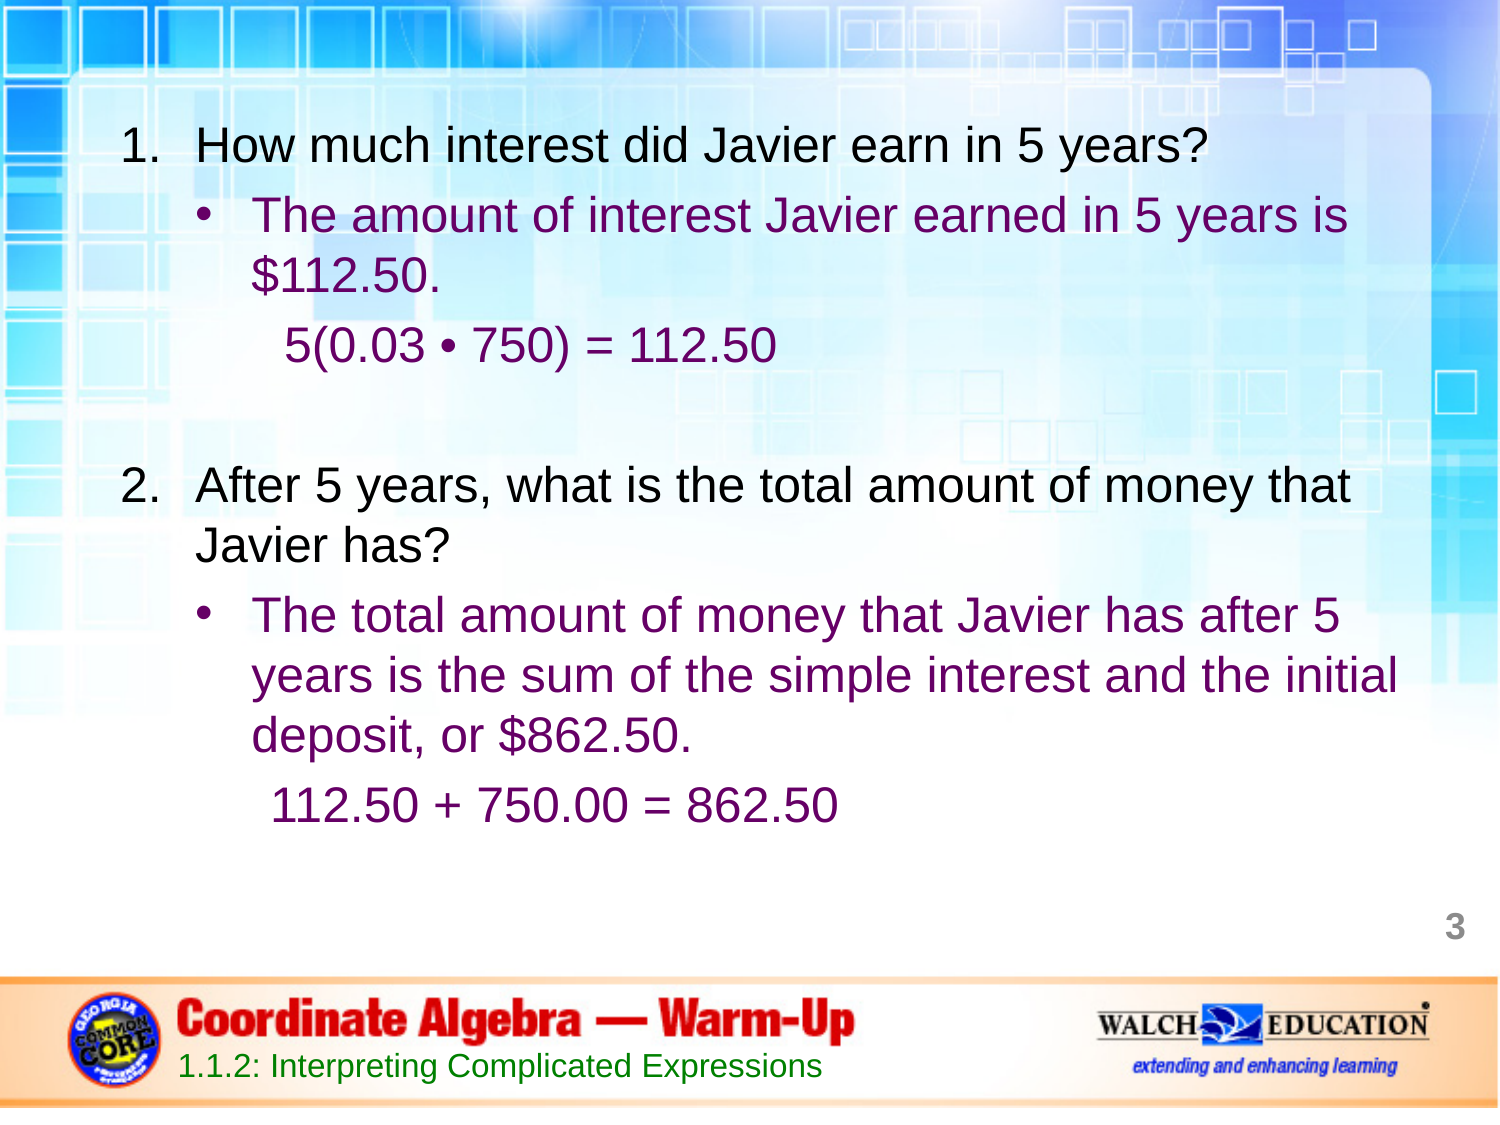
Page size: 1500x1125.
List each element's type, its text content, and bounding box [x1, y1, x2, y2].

list 1.1.2: Interpreting Complicated Expressions [162, 1036, 1070, 1080]
subtitle How much interest did Javier earn in 5 years? The amount of interest Javier earned in 5 years is $112.50. 5(0.03 • 750) = 112.50 After 5 years, what is the total amount of money that Javier has? The total amount of money that Javier has after 5 years is the sum of the simple interest and the initial deposit, or $862.50. 112.50 + 750.00 = 862.50 [105, 105, 1425, 925]
slide_number 3 [1361, 901, 1481, 949]
picture [0, 0, 1500, 1108]
